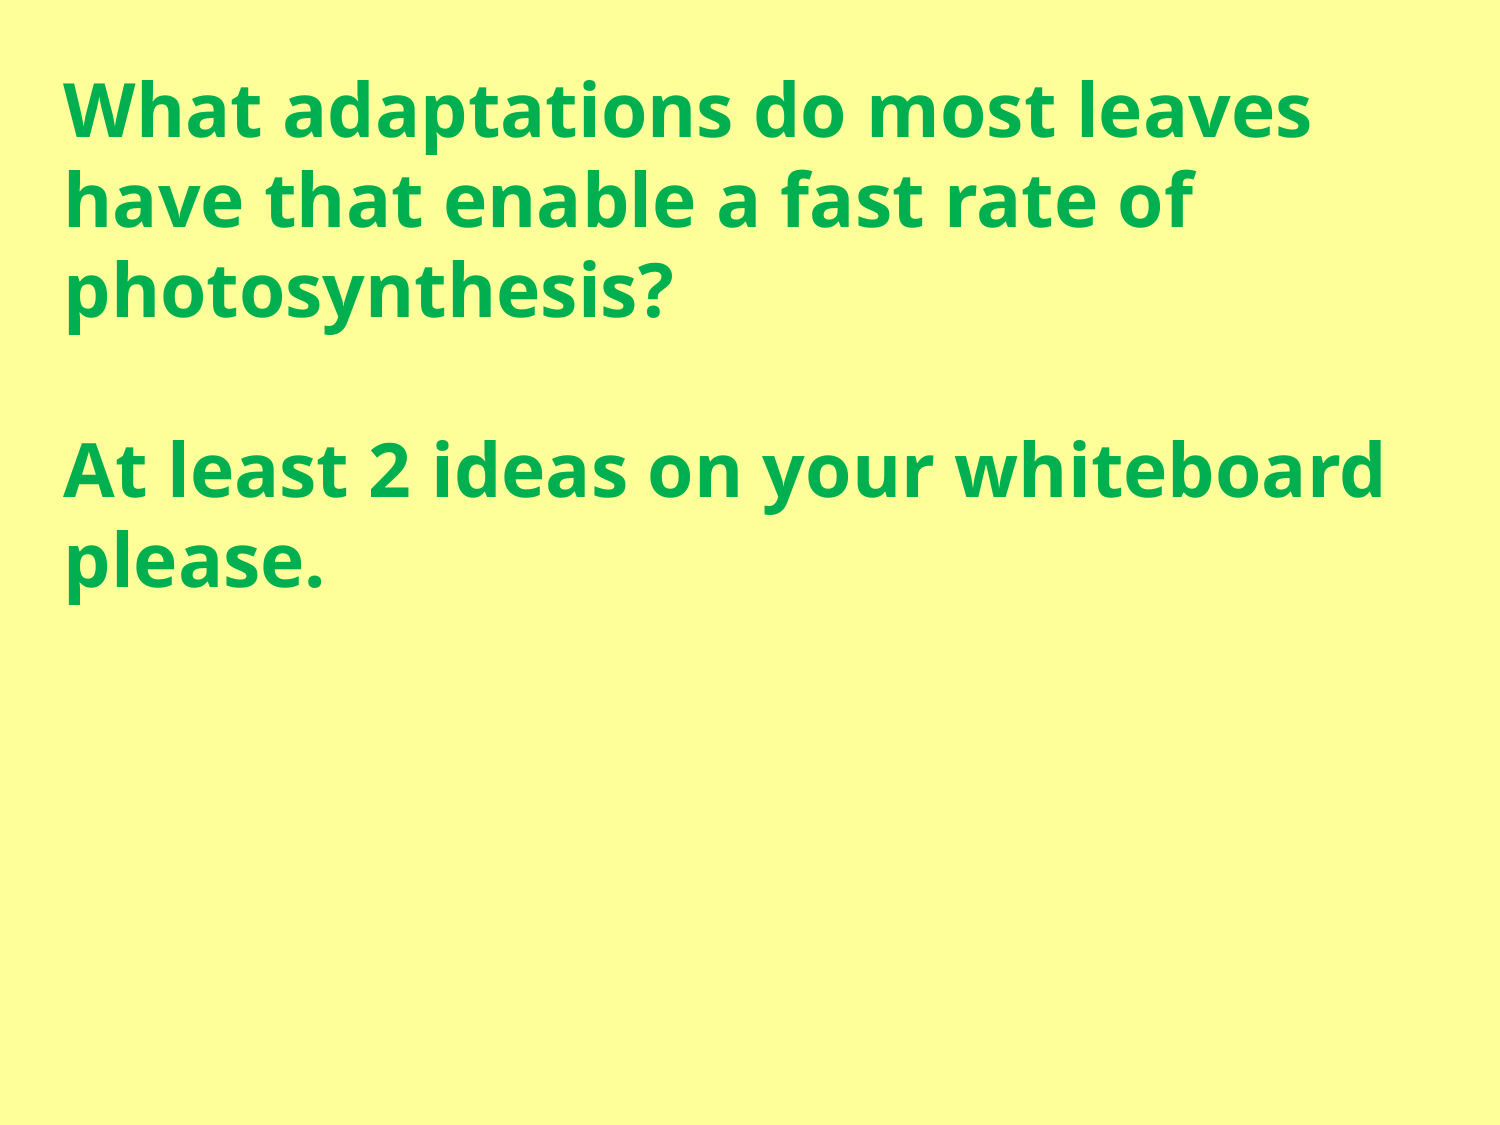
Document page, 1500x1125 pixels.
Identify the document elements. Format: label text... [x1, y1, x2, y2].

text_box What adaptations do most leaves have that enable a fast rate of photosynthesis? At least 2 ideas on your whiteboard please. [48, 54, 1500, 610]
